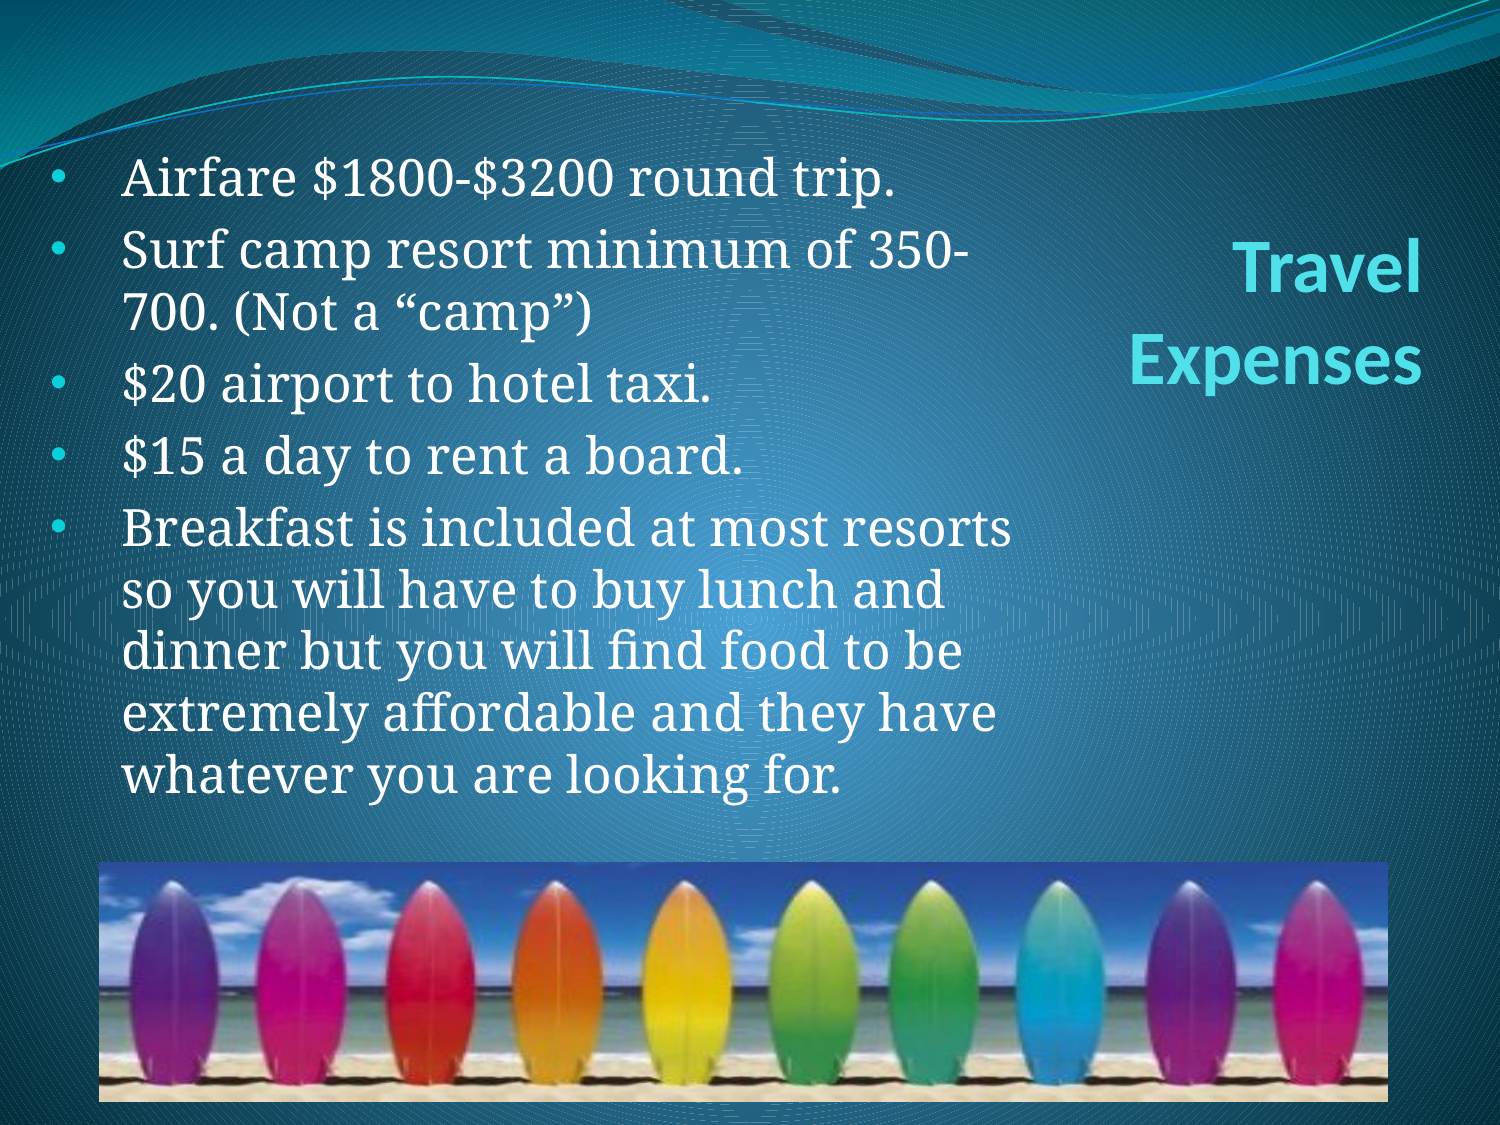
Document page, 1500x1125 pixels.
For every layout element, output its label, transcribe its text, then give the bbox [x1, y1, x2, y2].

picture [99, 862, 1388, 1102]
subtitle Airfare $1800-$3200 round trip. Surf camp resort minimum of 350- 700. (Not a “camp”) $20 airport to hotel taxi. $15 a day to rent a board. Breakfast is included at most resorts so you will have to buy lunch and dinner but you will find food to be extremely affordable and they have whatever you are looking for. [50, 137, 1025, 863]
title Travel Expenses [1025, 212, 1427, 400]
